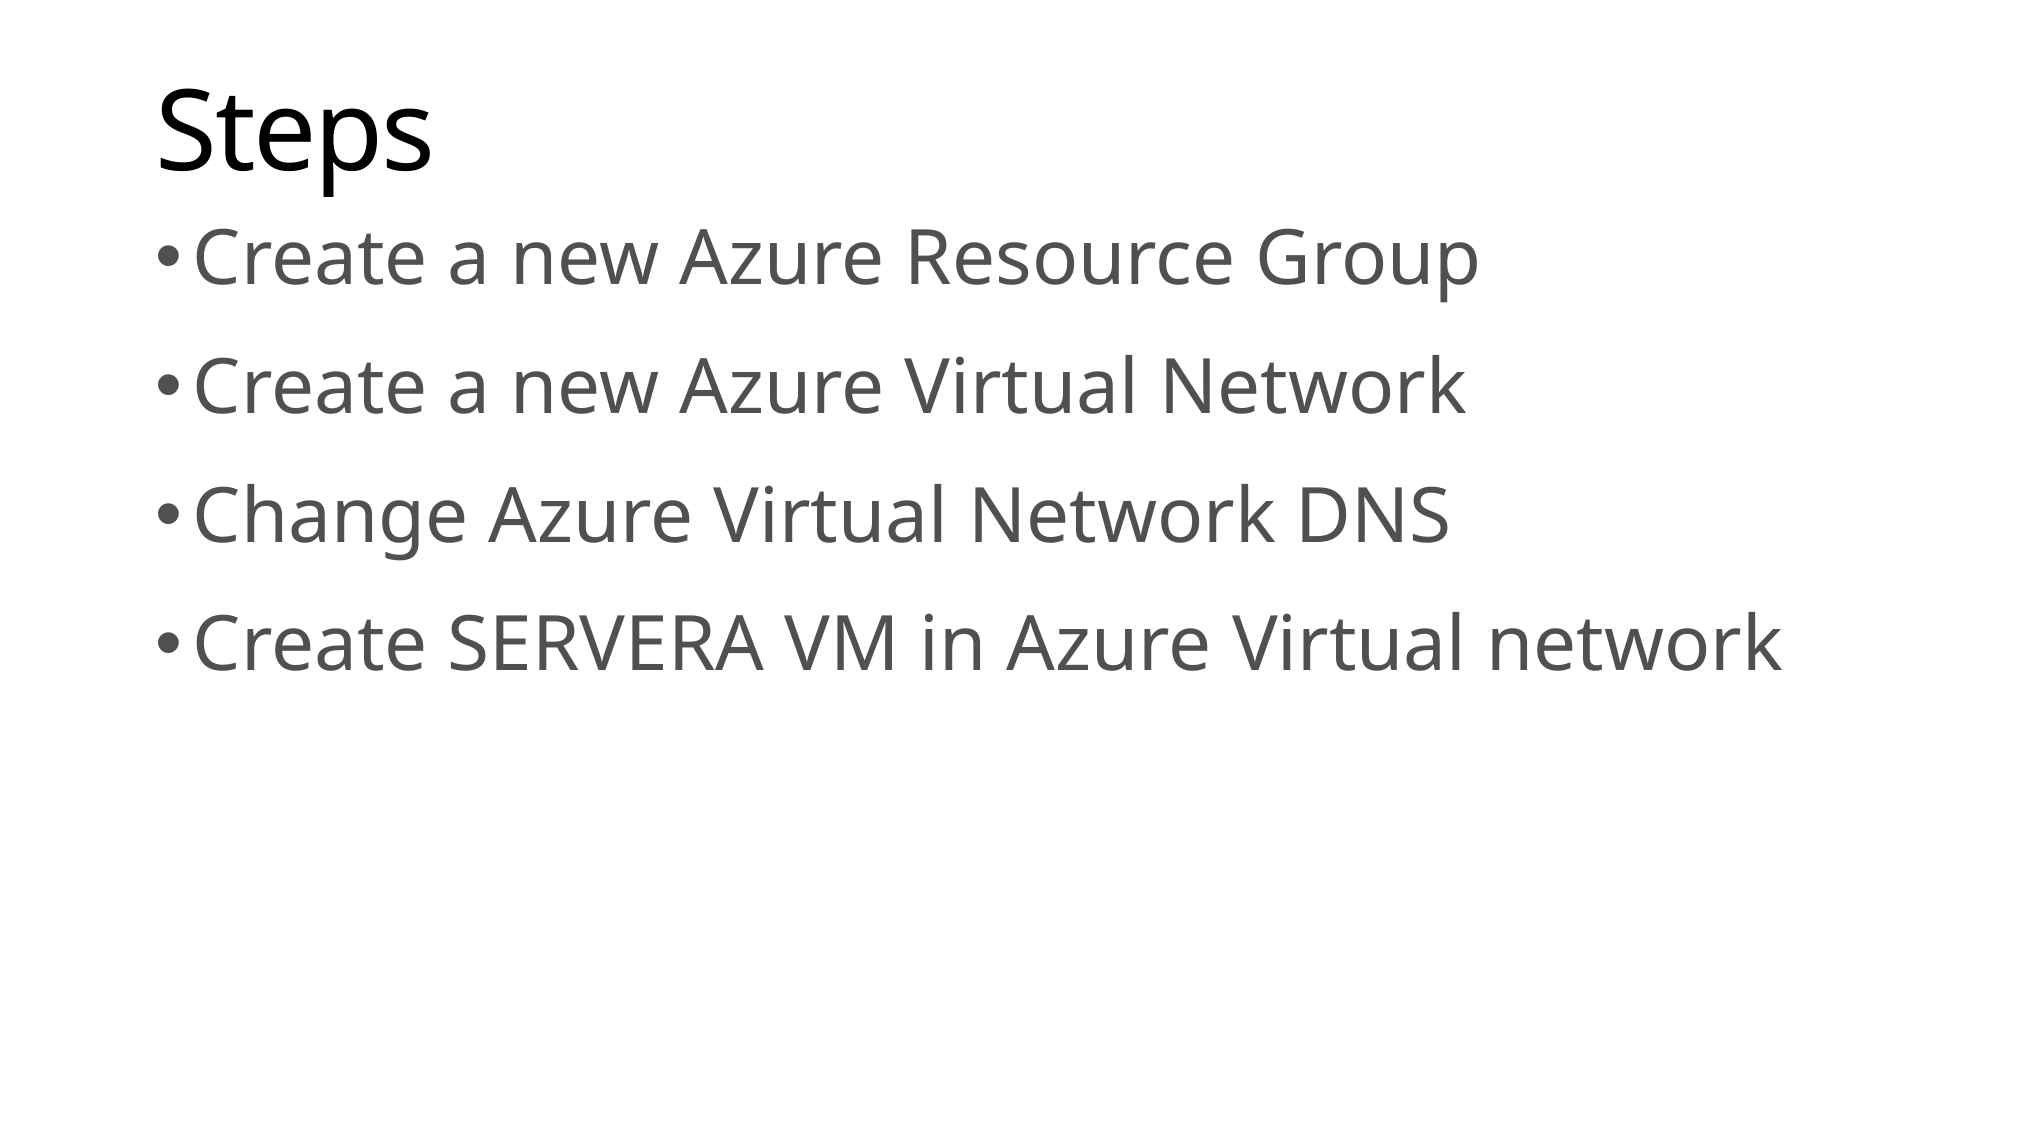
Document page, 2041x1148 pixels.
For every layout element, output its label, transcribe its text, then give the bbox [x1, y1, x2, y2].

text_box Create a new Azure Resource Group Create a new Azure Virtual Network Change Azure Virtual Network DNS Create SERVERA VM in Azure Virtual network [140, 210, 1900, 939]
title Steps [140, 18, 1900, 210]
